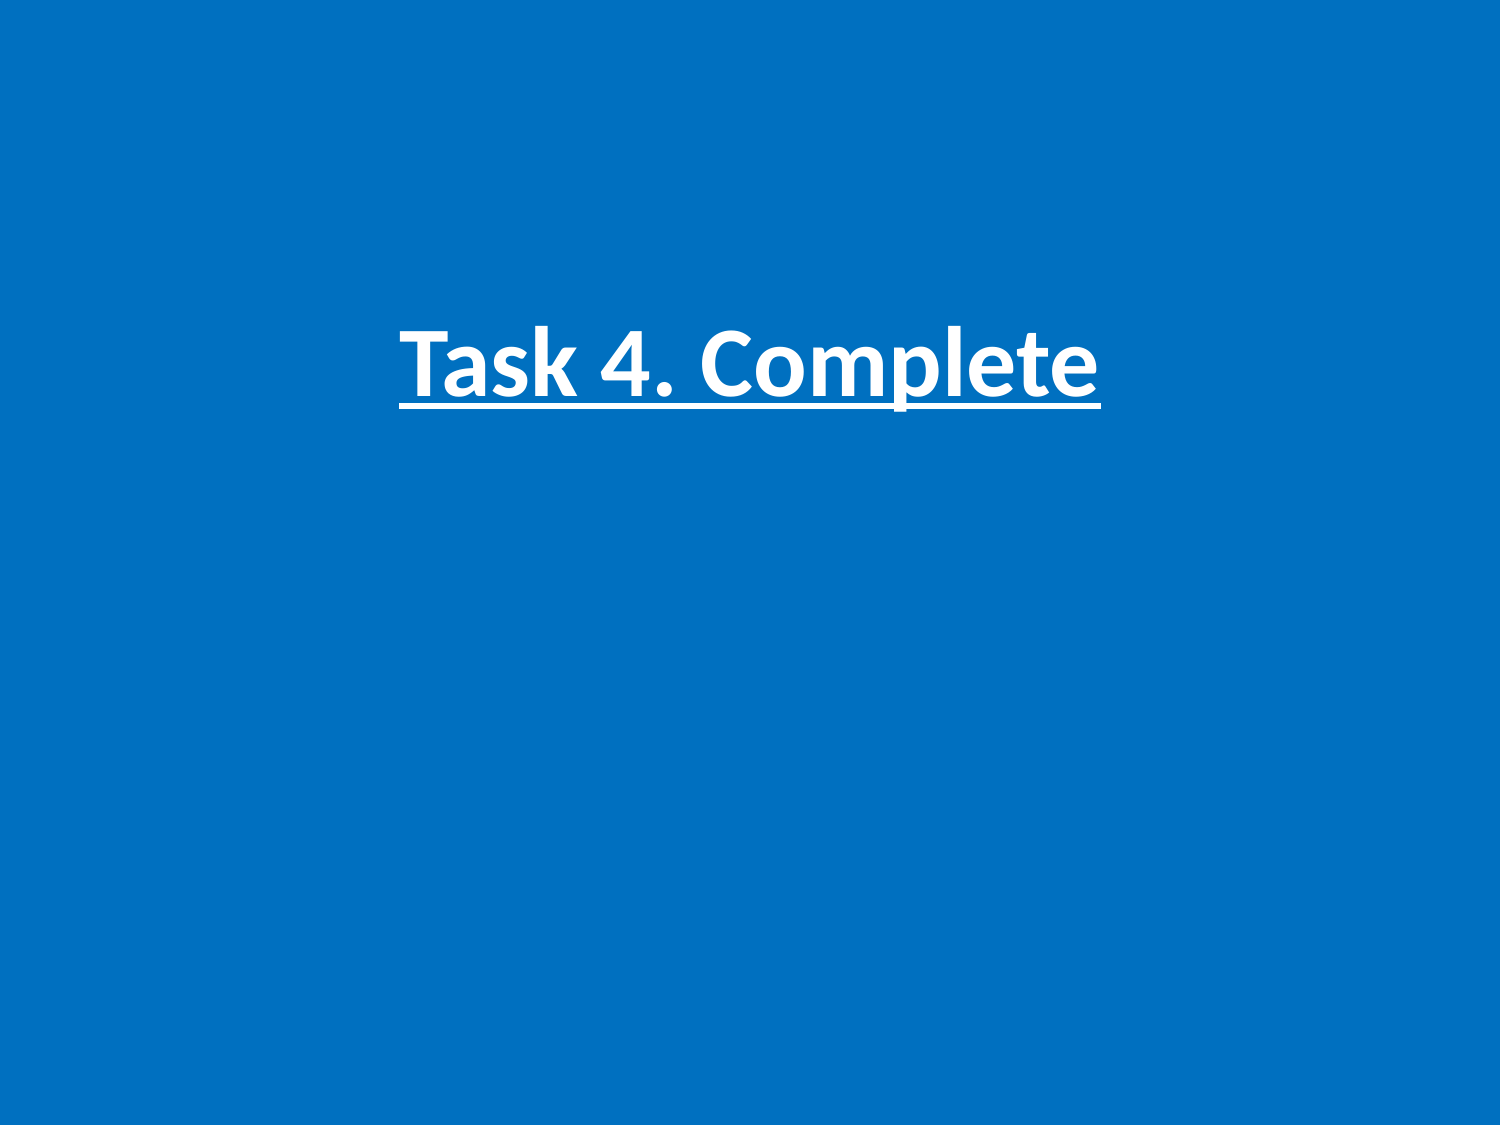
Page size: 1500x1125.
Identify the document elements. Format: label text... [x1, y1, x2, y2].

title Task 4. Complete [75, 262, 1425, 450]
